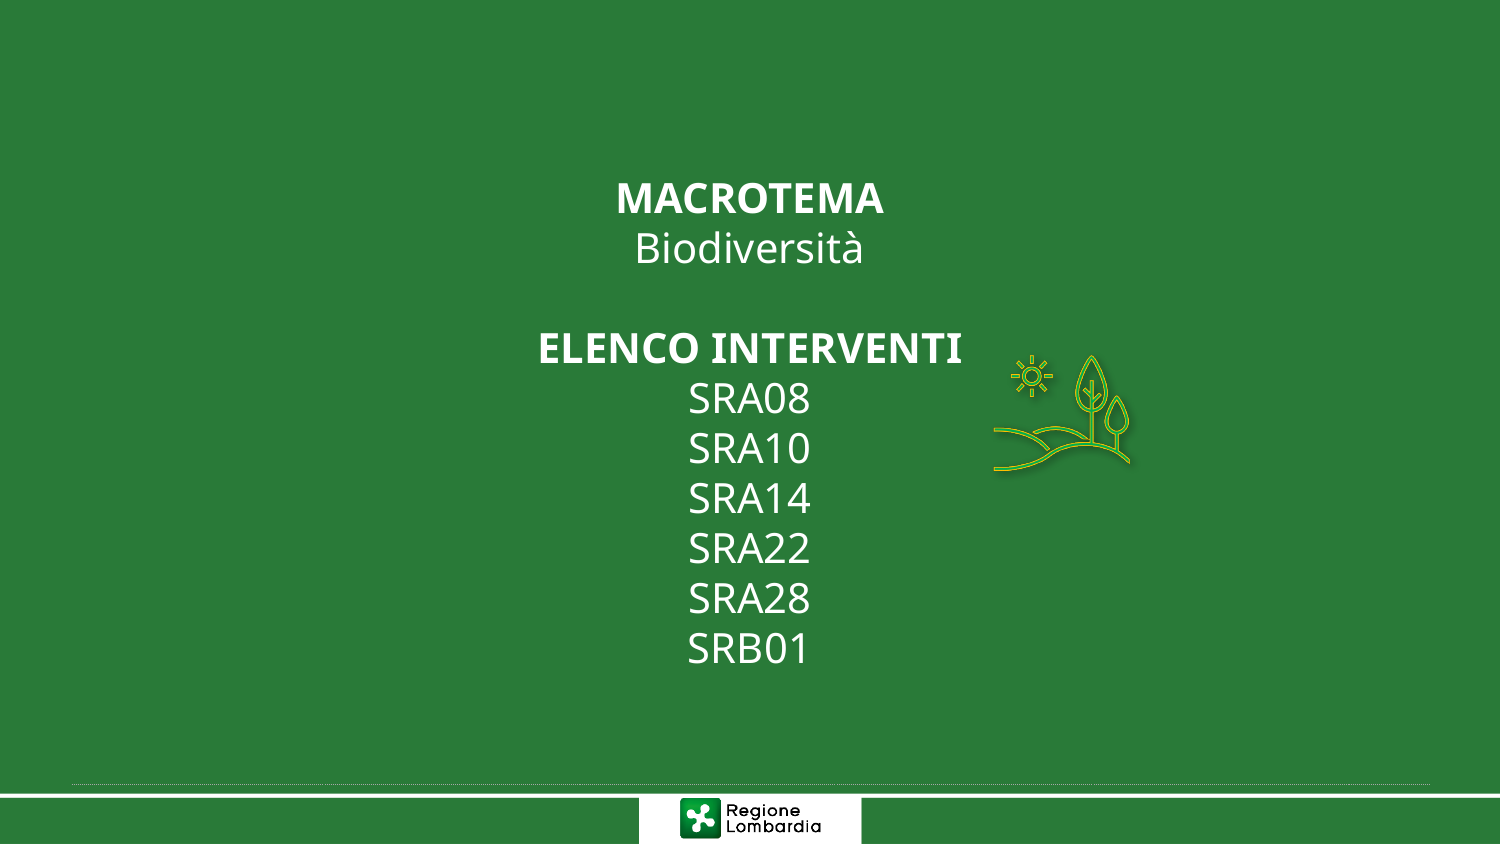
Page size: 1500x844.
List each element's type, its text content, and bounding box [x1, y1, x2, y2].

picture [985, 346, 1137, 498]
picture [0, 796, 1500, 844]
text_box [0, 0, 1500, 796]
text_box MACROTEMA Biodiversità ELENCO INTERVENTI SRA08 SRA10 SRA14 SRA22 SRA28 SRB01 [112, 164, 1388, 680]
